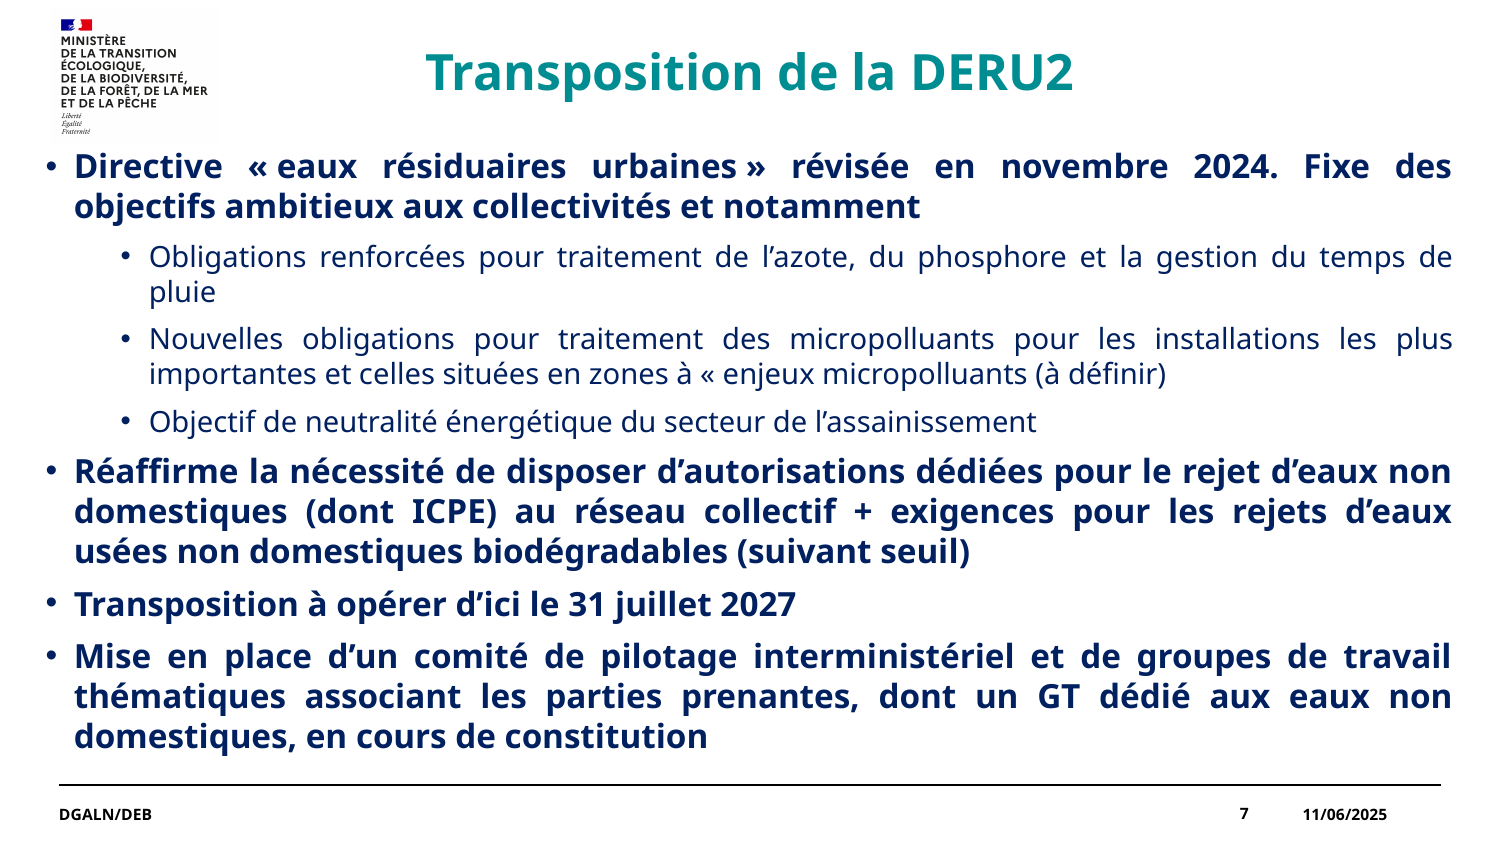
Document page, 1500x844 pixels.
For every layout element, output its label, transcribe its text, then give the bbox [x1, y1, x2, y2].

picture [50, 8, 219, 138]
slide_number 7 [1028, 784, 1249, 844]
text_box Transposition de la DERU2 [153, 33, 1347, 108]
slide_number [1249, 784, 1441, 844]
text_box Directive « eaux résiduaires urbaines » révisée en novembre 2024. Fixe des objectifs ambitieux aux collectivités et notamment Obligations renforcées pour traitement de l’azote, du phosphore et la gestion du temps de pluie Nouvelles obligations pour traitement des micropolluants pour les installations les plus importantes et celles situées en zones à « enjeux micropolluants (à définir) Objectif de neutralité énergétique du secteur de l’assainissement Réaffirme la nécessité de disposer d’autorisations dédiées pour le rejet d’eaux non domestiques (dont ICPE) au réseau collectif + exigences pour les rejets d’eaux usées non domestiques biodégradables (suivant seuil) Transposition à opérer d’ici le 31 juillet 2027 Mise en place d’un comité de pilotage interministériel et de groupes de travail thématiques associant les parties prenantes, dont un GT dédié aux eaux non domestiques, en cours de constitution [30, 138, 1469, 763]
footer DGALN/DEB [59, 784, 1028, 844]
